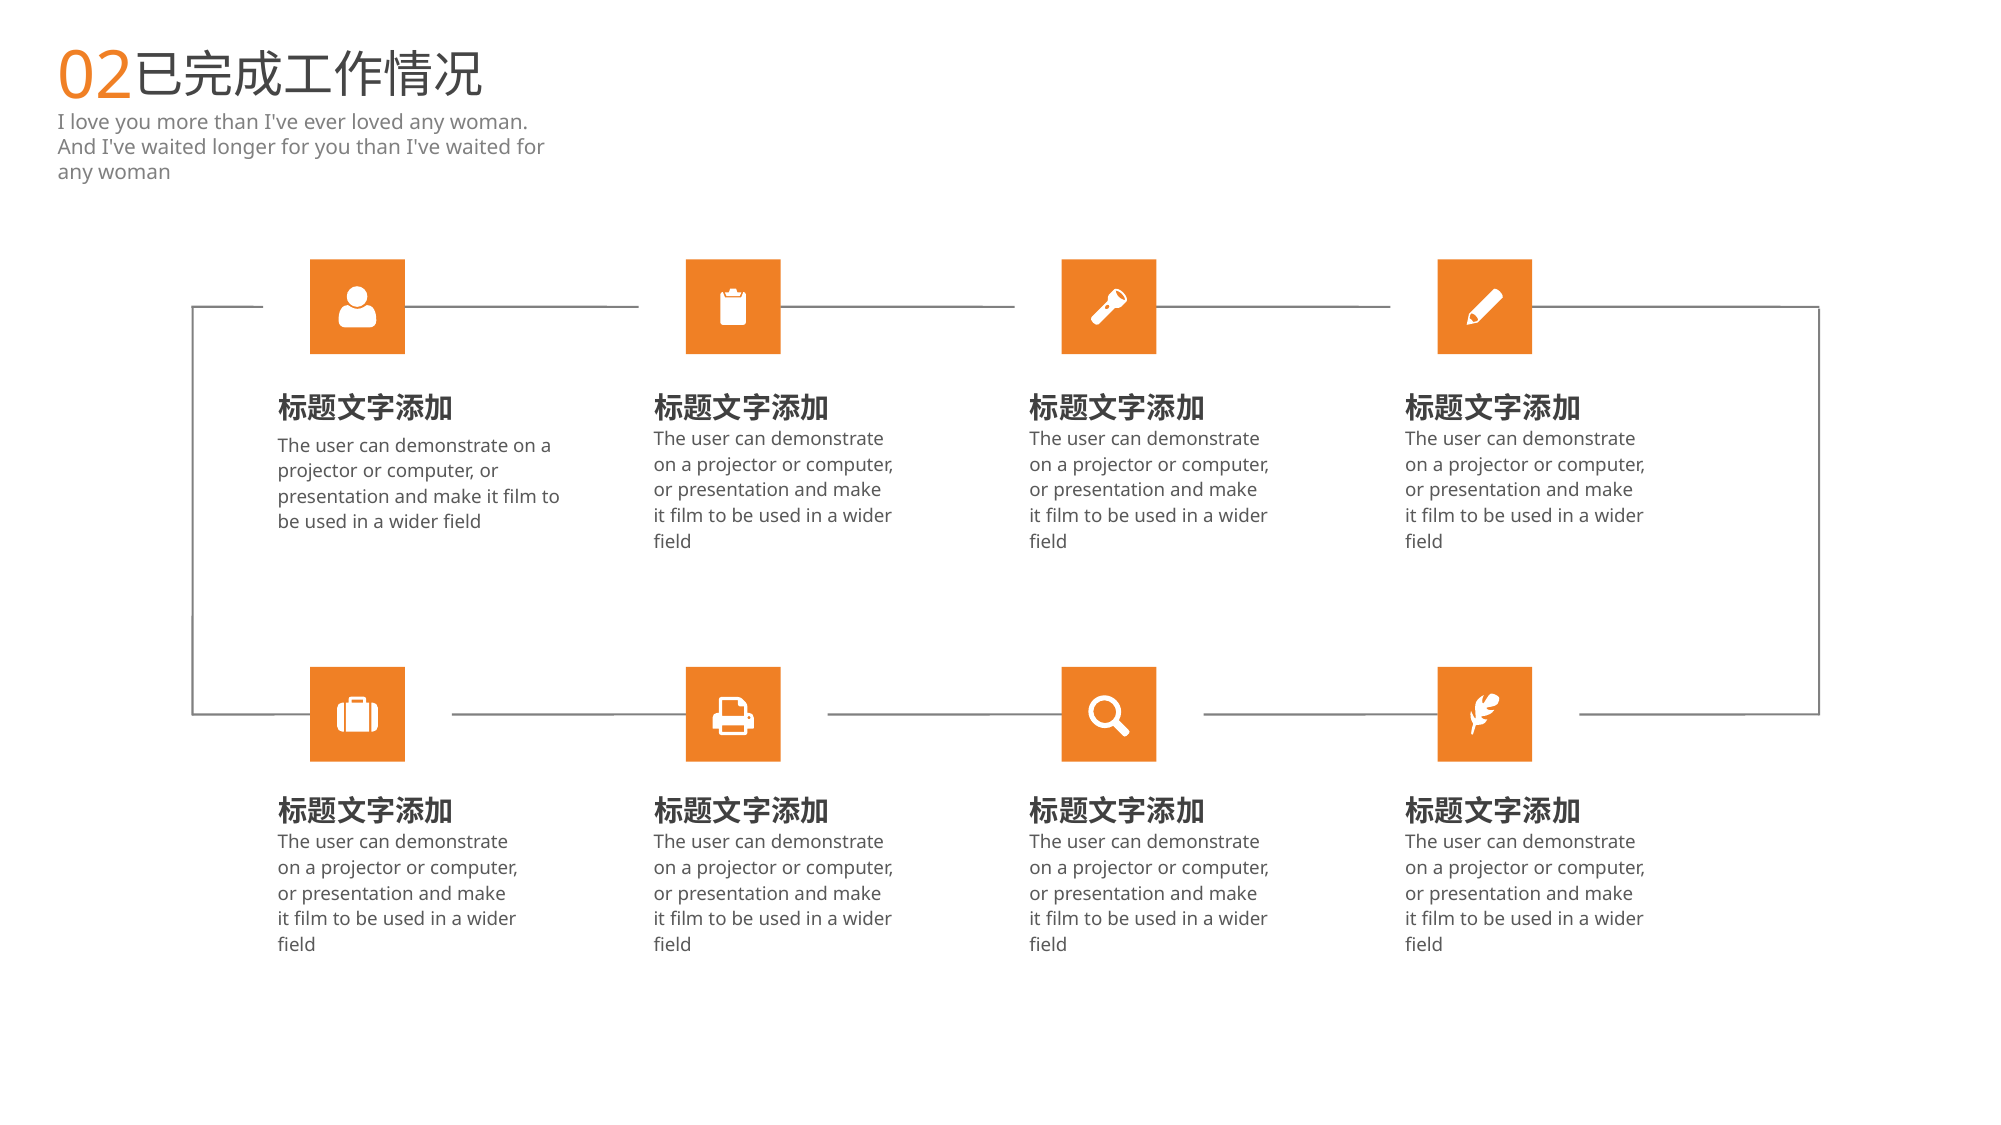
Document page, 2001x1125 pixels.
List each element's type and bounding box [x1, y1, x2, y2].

text_box [310, 259, 405, 355]
text_box [42, 24, 585, 168]
text_box [638, 381, 910, 559]
text_box [262, 785, 534, 962]
text_box [1437, 259, 1533, 355]
text_box [262, 381, 599, 540]
text_box [1014, 785, 1285, 962]
text_box [1061, 259, 1157, 355]
text_box [638, 785, 910, 962]
text_box [1390, 381, 1661, 559]
text_box [1014, 381, 1285, 559]
text_box [1390, 785, 1661, 962]
text_box [685, 666, 781, 762]
text_box [1061, 666, 1157, 762]
text_box [310, 666, 405, 762]
text_box [1437, 666, 1533, 762]
text_box [685, 259, 781, 355]
